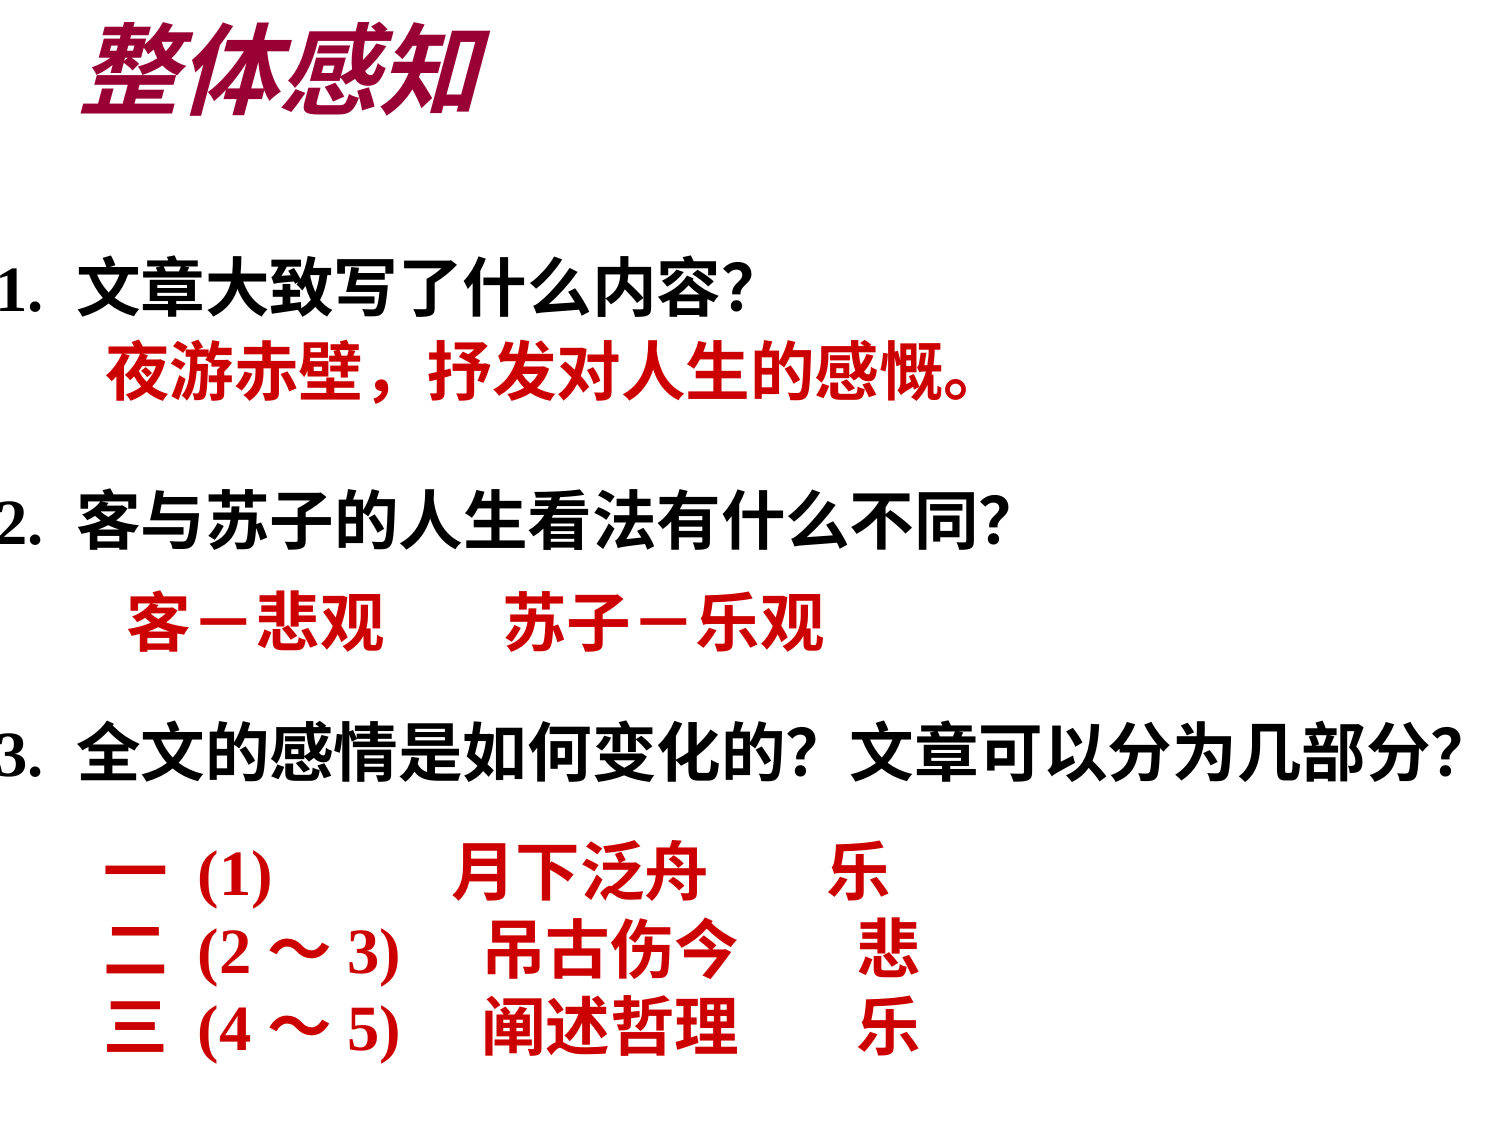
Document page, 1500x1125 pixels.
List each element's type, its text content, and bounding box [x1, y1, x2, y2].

text_box 整体感知 1. 文章大致写了什么内容？ 2. 客与苏子的人生看法有什么不同？ 3. 全文的感情是如何变化的？文章可以分为几部分？ [0, 0, 1500, 851]
text_box 夜游赤壁，抒发对人生的感慨。 [90, 338, 1024, 415]
text_box 一 (1) 月下泛舟 乐 二 (2～3) 吊古伤今 悲 三 (4～5) 阐述哲理 乐 [88, 823, 937, 1125]
text_box 客－悲观 苏子－乐观 [112, 574, 905, 667]
